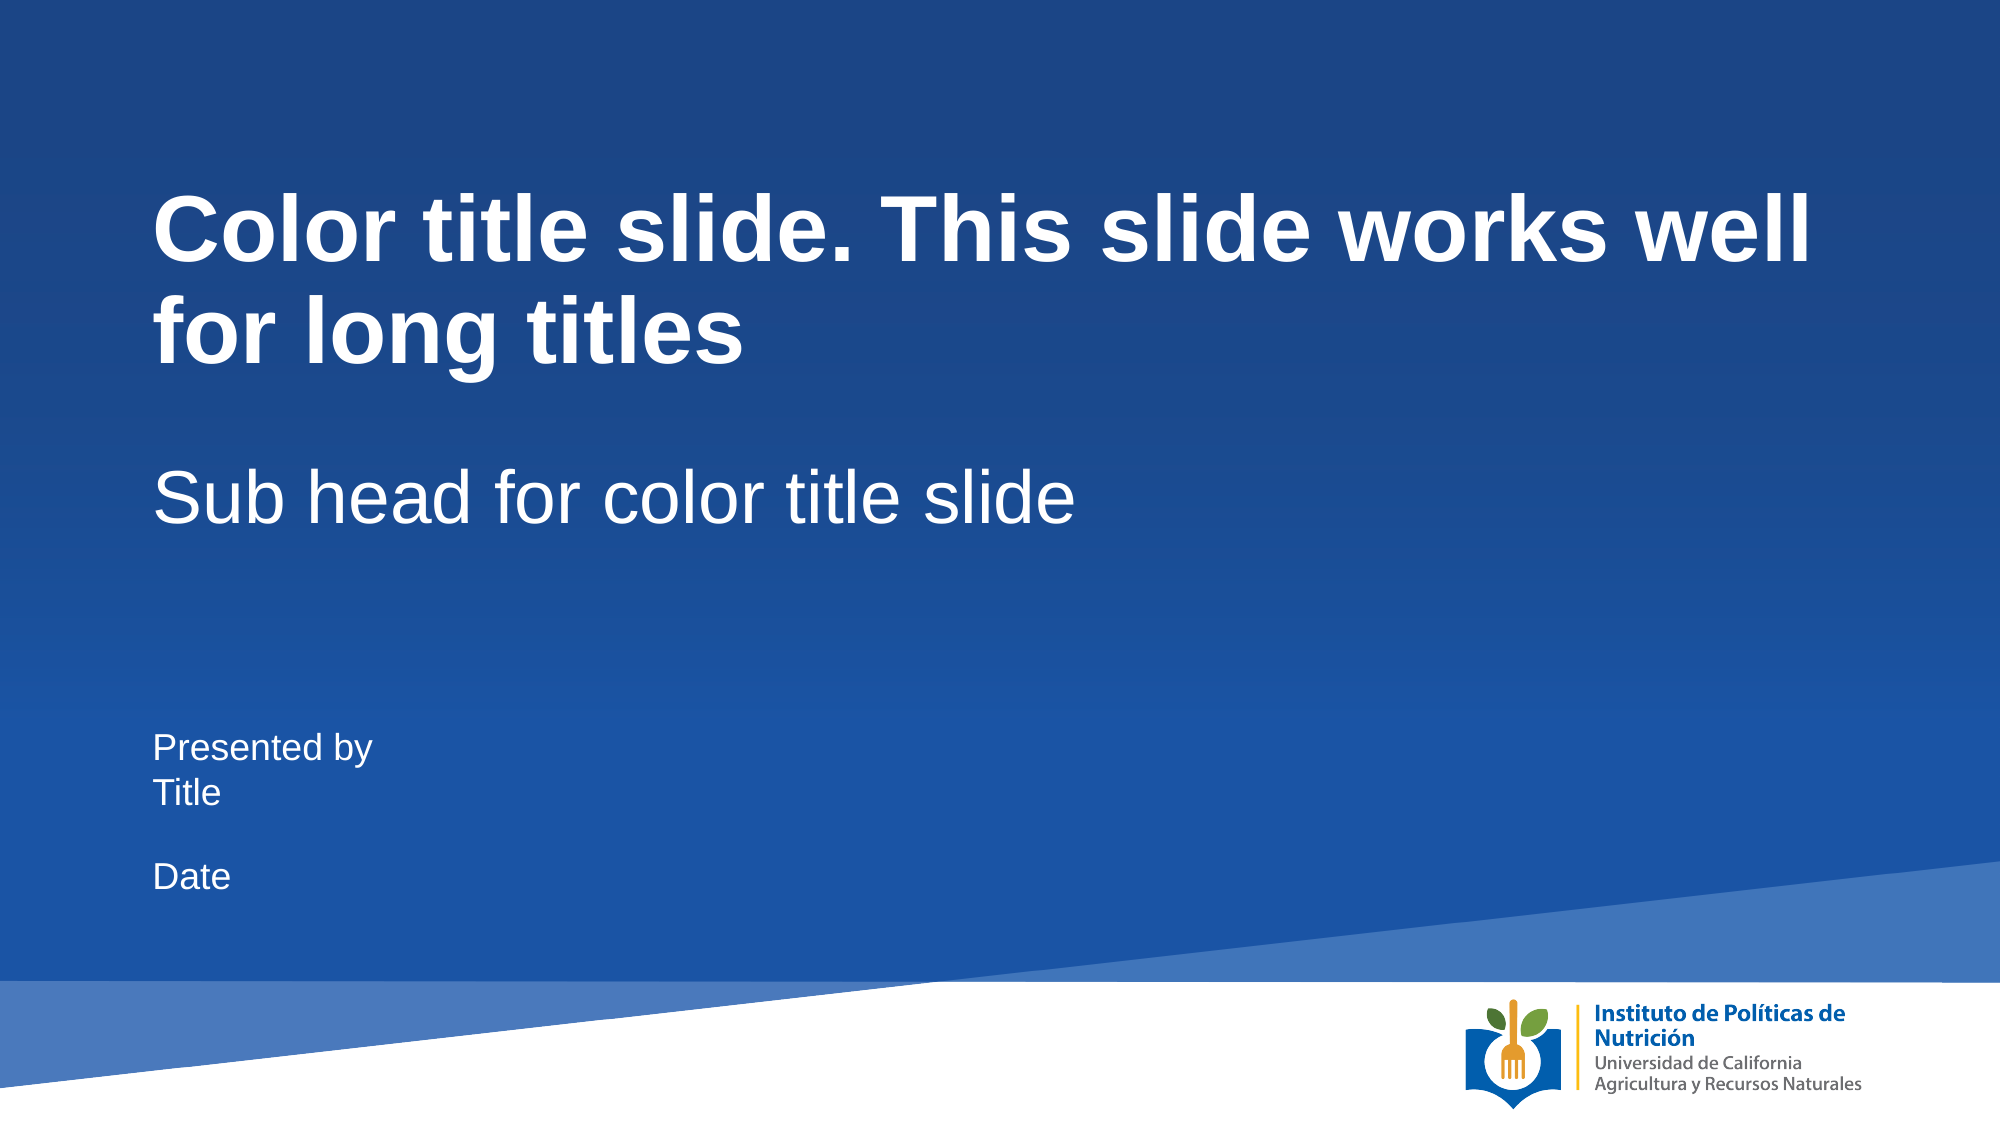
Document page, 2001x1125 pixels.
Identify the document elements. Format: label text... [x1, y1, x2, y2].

list Date [137, 849, 607, 937]
picture [0, 0, 2000, 1125]
list Presented by Title [137, 715, 698, 824]
list Sub head for color title slide [137, 451, 1494, 583]
title Color title slide. This slide works well for long titles [137, 173, 1863, 391]
